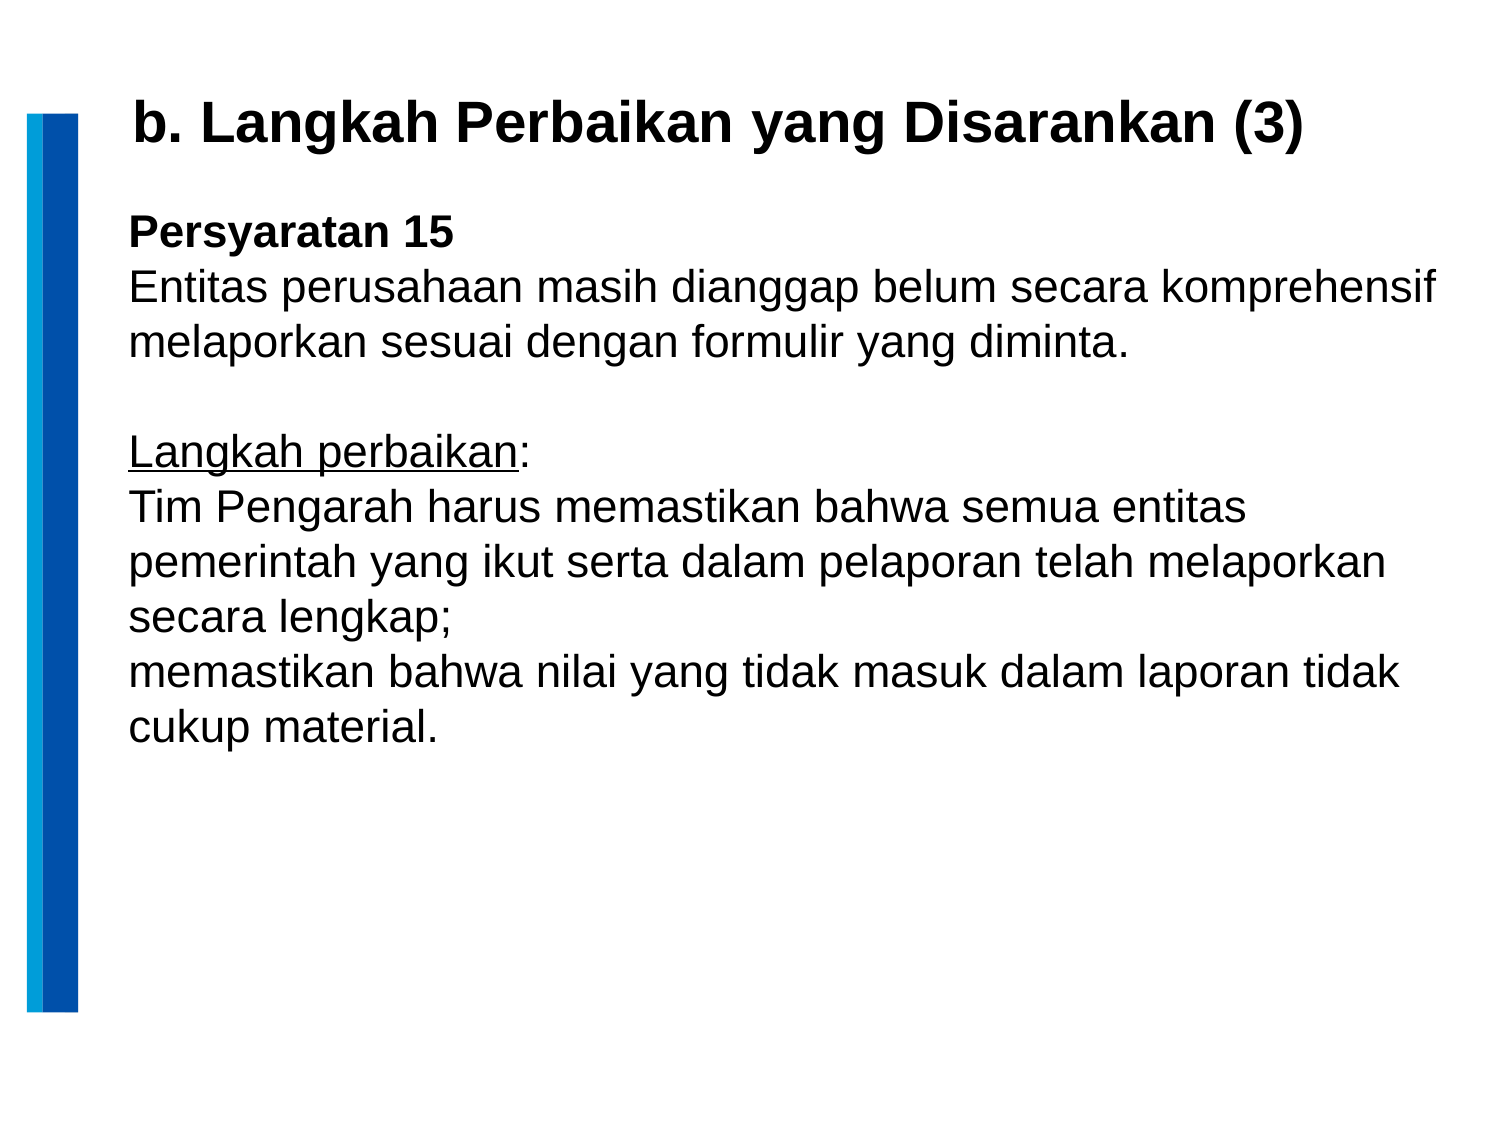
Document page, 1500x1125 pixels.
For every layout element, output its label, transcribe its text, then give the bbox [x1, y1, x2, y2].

text_box [43, 113, 79, 1013]
text_box Persyaratan 15 Entitas perusahaan masih dianggap belum secara komprehensif melaporkan sesuai dengan formulir yang diminta. Langkah perbaikan: Tim Pengarah harus memastikan bahwa semua entitas pemerintah yang ikut serta dalam pelaporan telah melaporkan secara lengkap; memastikan bahwa nilai yang tidak masuk dalam laporan tidak cukup material. [85, 193, 1465, 924]
text_box [26, 113, 43, 1013]
text_box b. Langkah Perbaikan yang Disarankan (3) [117, 19, 1456, 193]
